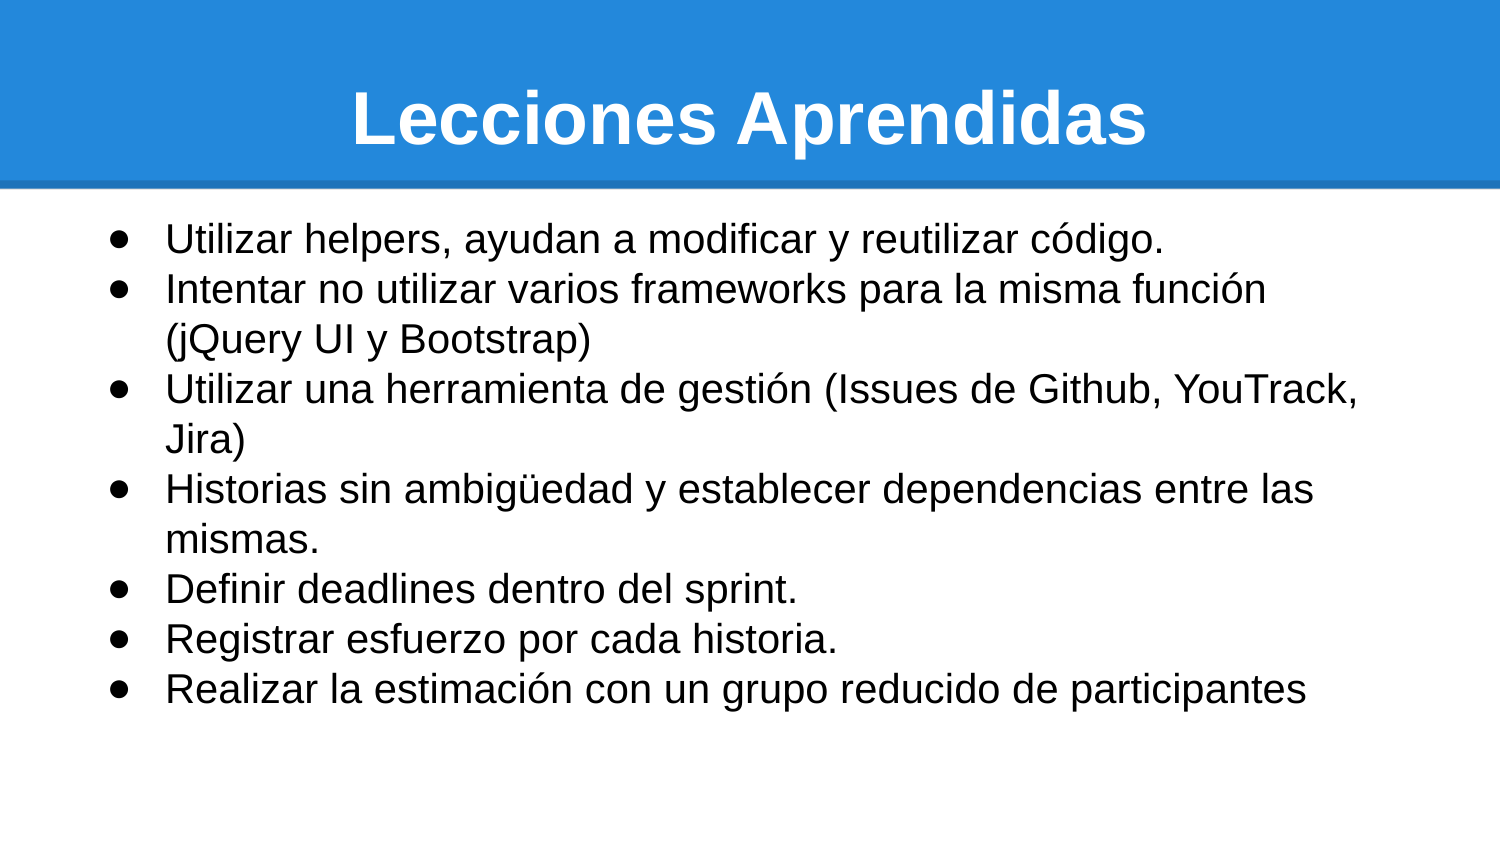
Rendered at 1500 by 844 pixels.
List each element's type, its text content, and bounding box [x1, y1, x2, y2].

title Lecciones Aprendidas [75, 33, 1425, 175]
list Utilizar helpers, ayudan a modificar y reutilizar código. Intentar no utilizar varios frameworks para la misma función (jQuery UI y Bootstrap) Utilizar una herramienta de gestión (Issues de Github, YouTrack, Jira) Historias sin ambigüedad y establecer dependencias entre las mismas. Definir deadlines dentro del sprint. Registrar esfuerzo por cada historia. Realizar la estimación con un grupo reducido de participantes [75, 196, 1425, 808]
